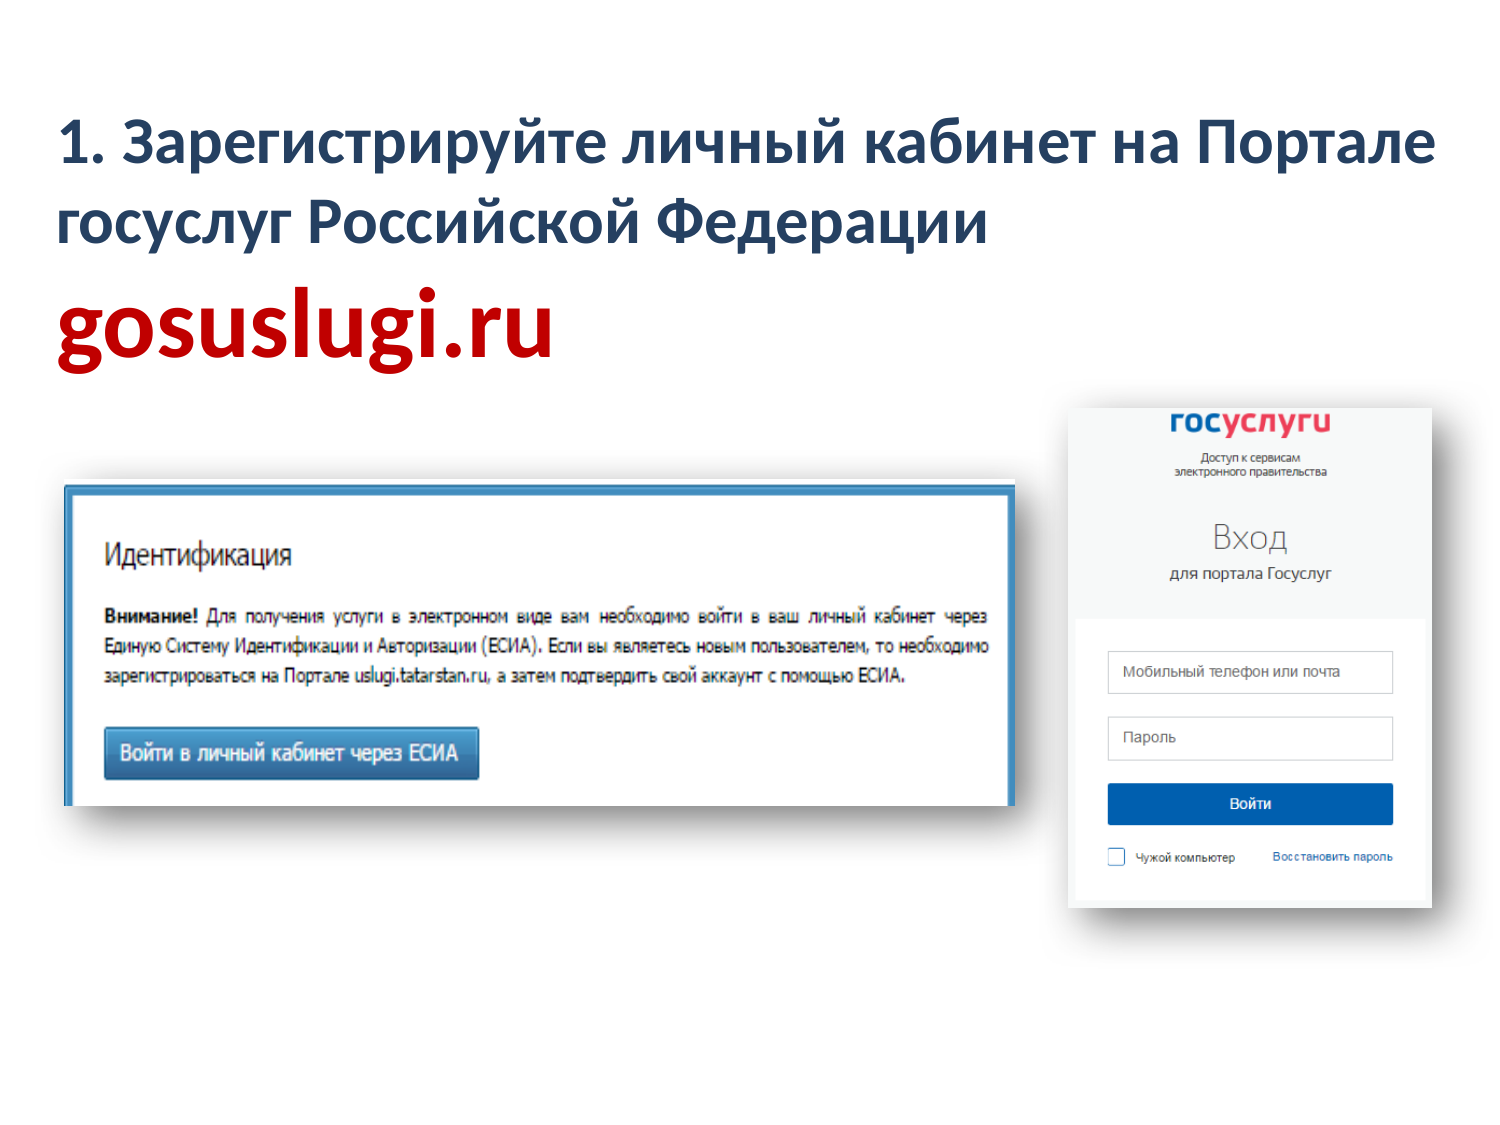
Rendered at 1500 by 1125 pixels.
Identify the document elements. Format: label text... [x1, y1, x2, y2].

picture [1068, 408, 1432, 909]
picture [64, 479, 1015, 807]
text_box 1. Зарегистрируйте личный кабинет на Портале госуслуг Российской Федерации gosuslugi.ru [41, 90, 1459, 385]
